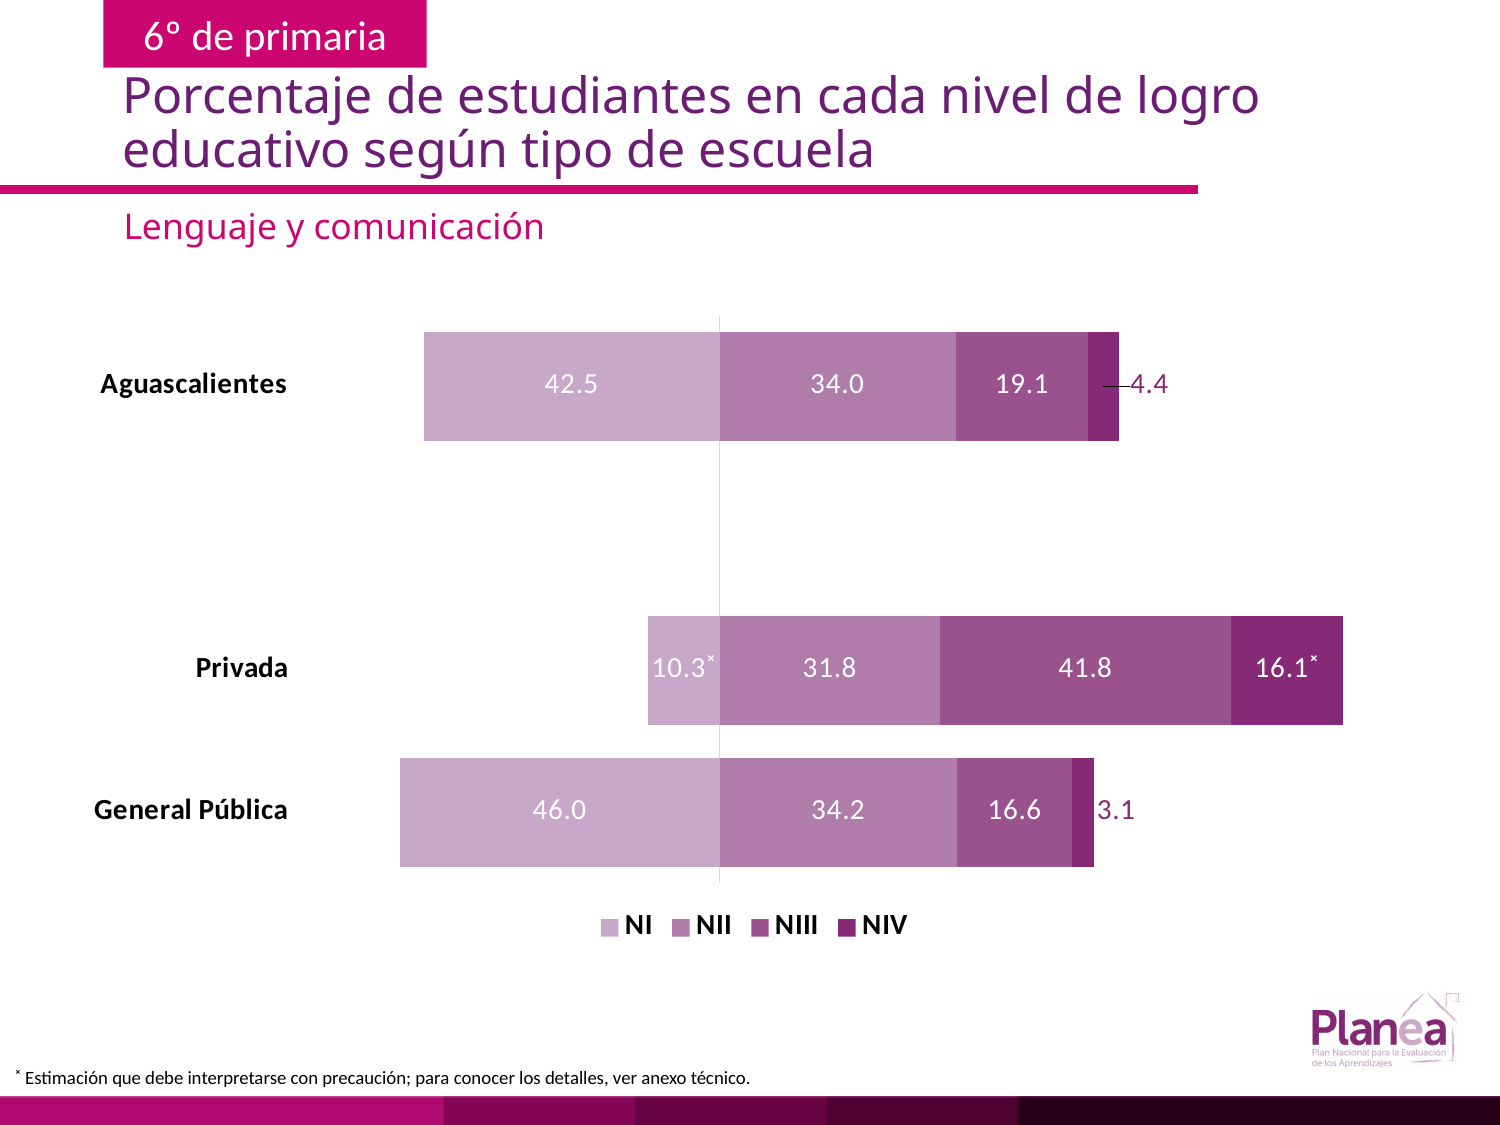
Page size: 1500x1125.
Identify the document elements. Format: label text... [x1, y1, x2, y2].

list Lenguaje y comunicación [108, 196, 1403, 302]
text_box [0, 184, 1199, 195]
title Porcentaje de estudiantes en cada nivel de logro educativo según tipo de escuela [107, 62, 1402, 201]
chart [66, 302, 1442, 949]
picture [1312, 991, 1462, 1068]
text_box ˟ Estimación que debe interpretarse con precaución; para conocer los detalles, ver anexo técnico. [0, 1058, 834, 1096]
picture [0, 1096, 1500, 1125]
